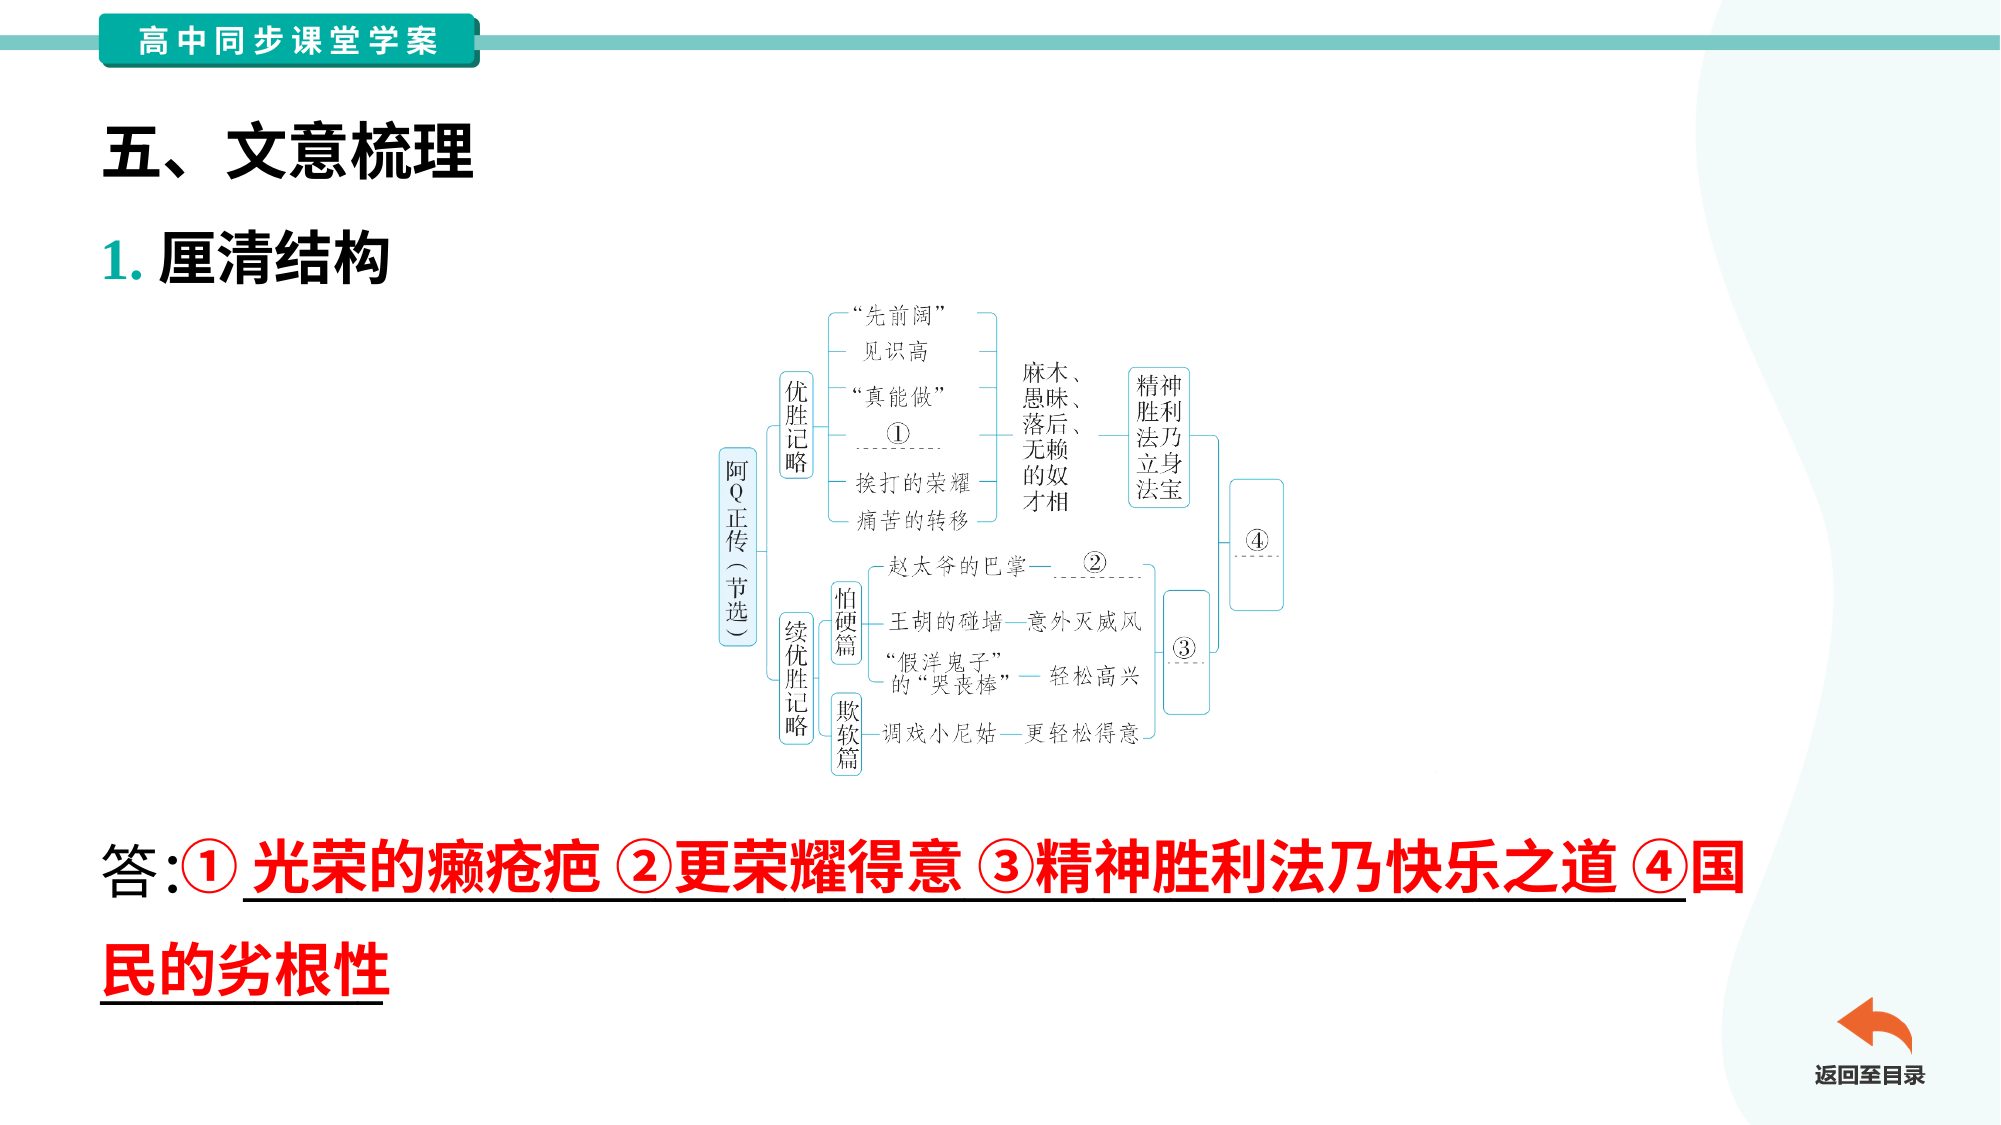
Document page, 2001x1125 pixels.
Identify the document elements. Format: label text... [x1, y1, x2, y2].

text_box 五、文意梳理 [100, 76, 1899, 187]
picture [0, 0, 2000, 1125]
text_box ①光荣的癞疮疤 ②更荣耀得意 ③精神胜利法乃快乐之道 ④国 民的劣根性 [100, 794, 1899, 992]
text_box 答： ________________________________________________________ ___________ [100, 992, 1899, 997]
text_box 1.厘清结构 [100, 187, 1899, 281]
